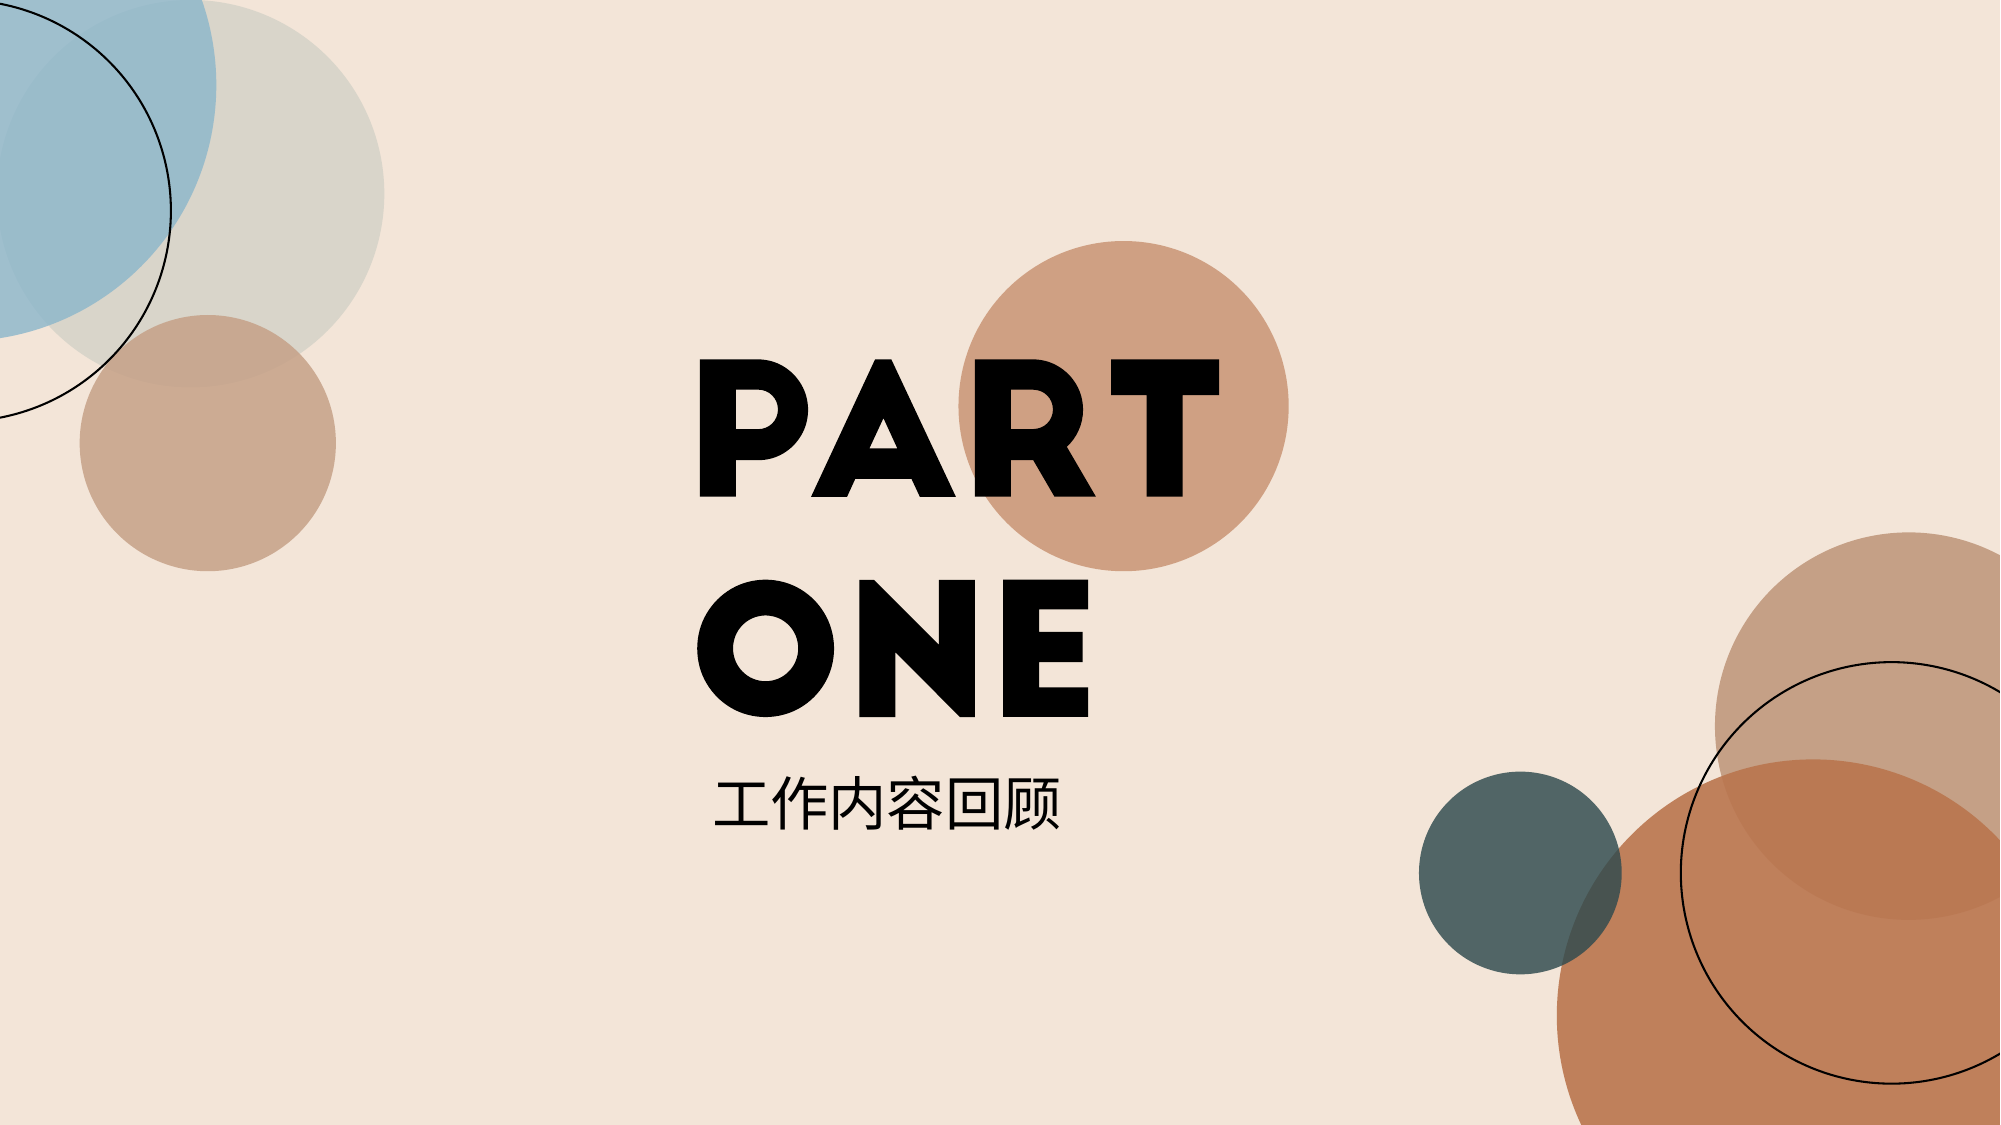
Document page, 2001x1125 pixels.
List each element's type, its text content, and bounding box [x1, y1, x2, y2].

text_box [0, 0, 218, 234]
text_box 工作内容回顾 [697, 759, 1077, 845]
text_box [696, 578, 836, 719]
text_box [858, 578, 976, 719]
text_box [1680, 662, 2000, 1084]
text_box [126, 0, 386, 354]
text_box [1002, 579, 1089, 718]
text_box [78, 313, 337, 573]
text_box [1110, 358, 1220, 498]
text_box [1555, 784, 2000, 1125]
text_box [0, 3, 171, 418]
text_box [973, 358, 1098, 498]
text_box [809, 358, 958, 498]
text_box [698, 358, 810, 498]
text_box [958, 241, 1289, 572]
text_box [1713, 531, 2000, 755]
text_box [1417, 770, 1623, 976]
